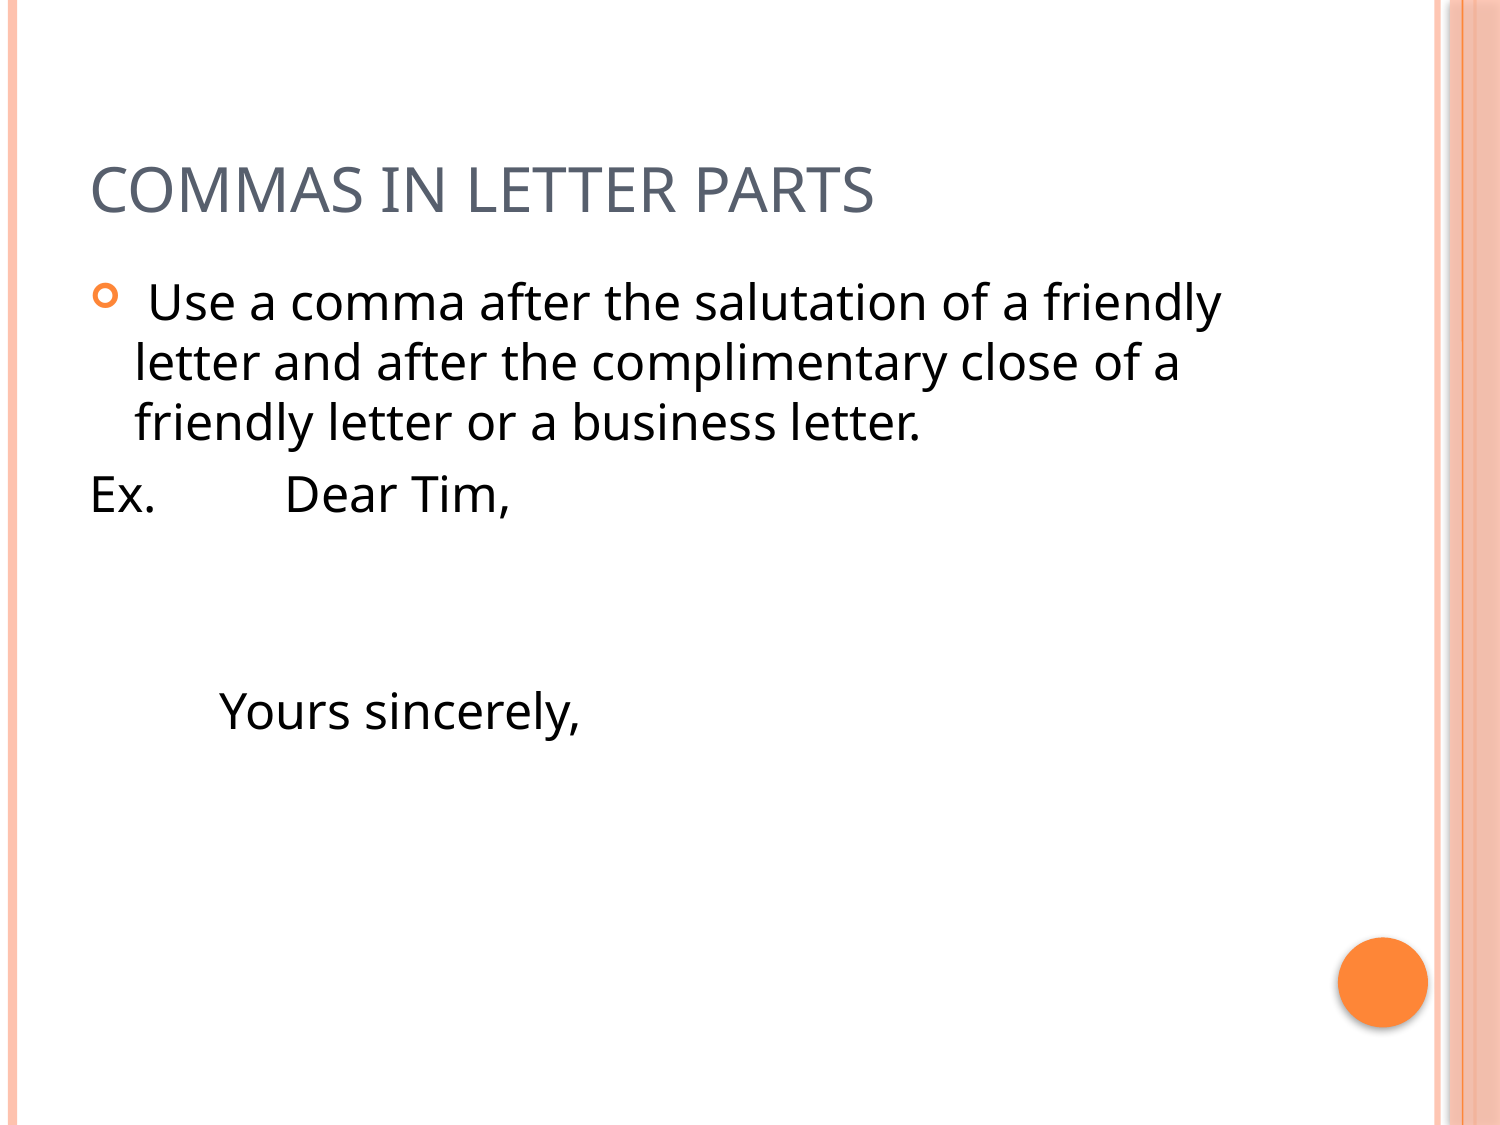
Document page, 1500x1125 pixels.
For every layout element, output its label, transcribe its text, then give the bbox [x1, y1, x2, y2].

list Use a comma after the salutation of a friendly letter and after the complimentary close of a friendly letter or a business letter. Ex. Dear Tim, Yours sincerely, [75, 262, 1300, 1062]
title Commas in Letter Parts [75, 45, 1300, 233]
